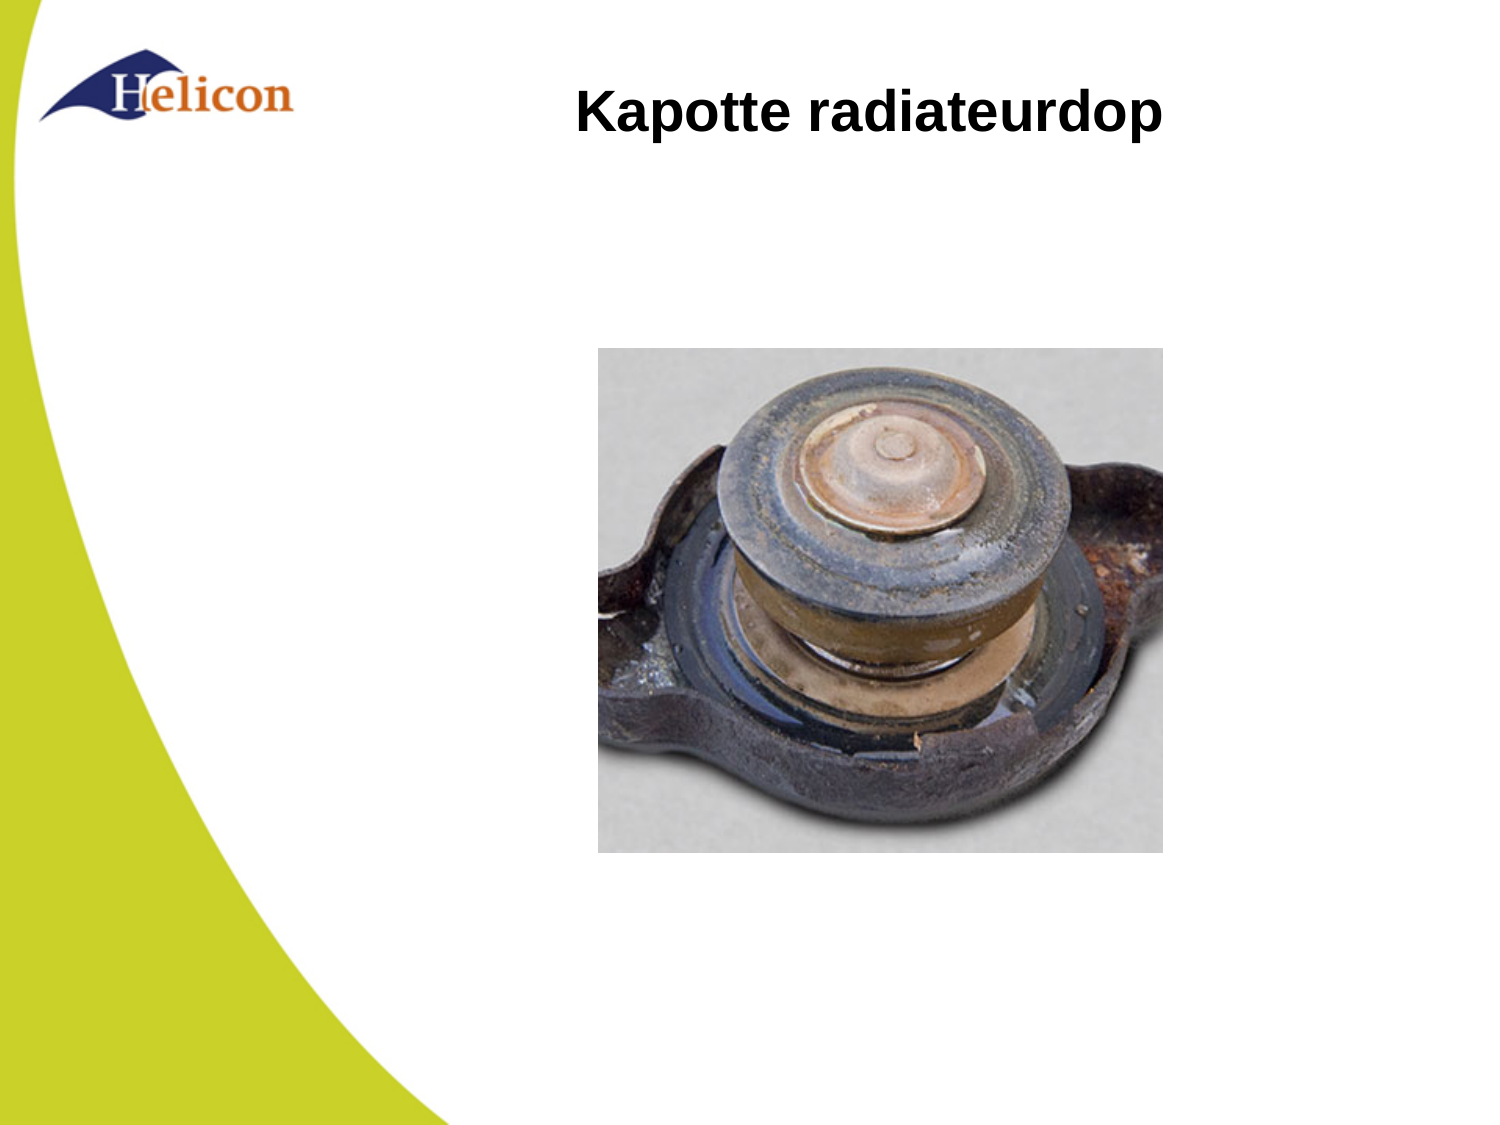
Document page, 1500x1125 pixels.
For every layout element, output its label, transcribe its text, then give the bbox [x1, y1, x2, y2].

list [598, 347, 1163, 854]
title Kapotte radiateurdop [324, 54, 1415, 161]
picture [0, 0, 1500, 1125]
